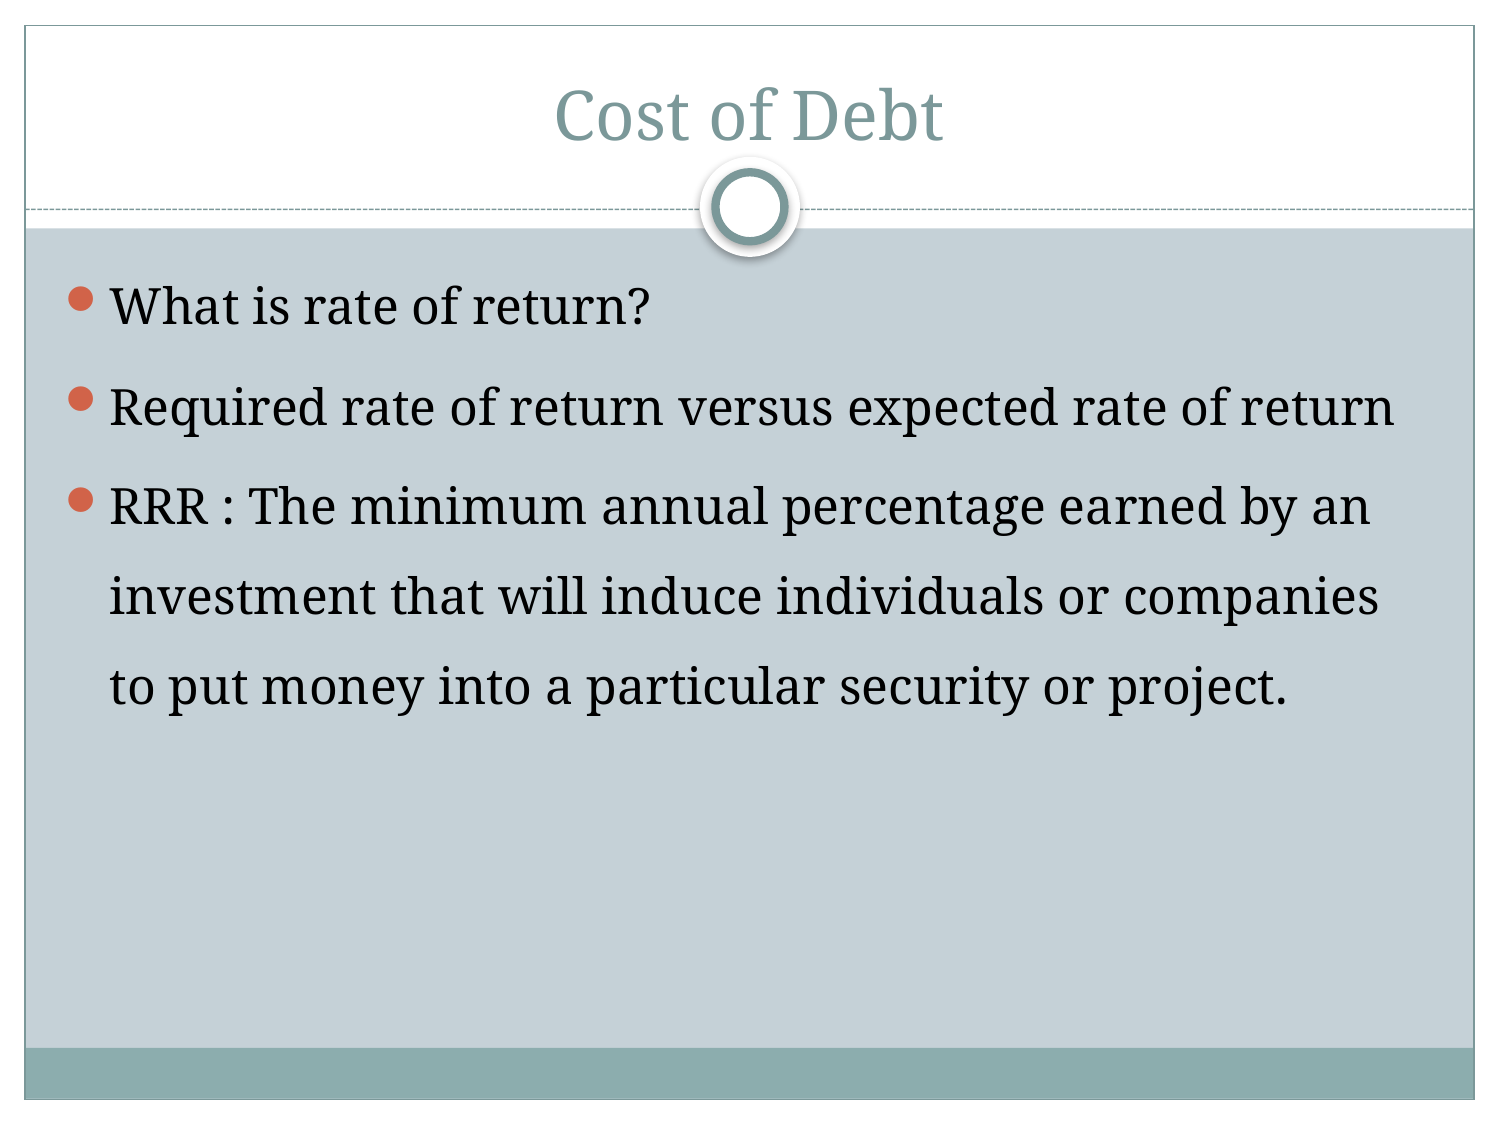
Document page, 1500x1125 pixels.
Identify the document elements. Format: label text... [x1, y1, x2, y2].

list What is rate of return? Required rate of return versus expected rate of return RRR : The minimum annual percentage earned by an investment that will induce individuals or companies to put money into a particular security or project. [50, 237, 1445, 988]
title Cost of Debt [49, 37, 1450, 162]
